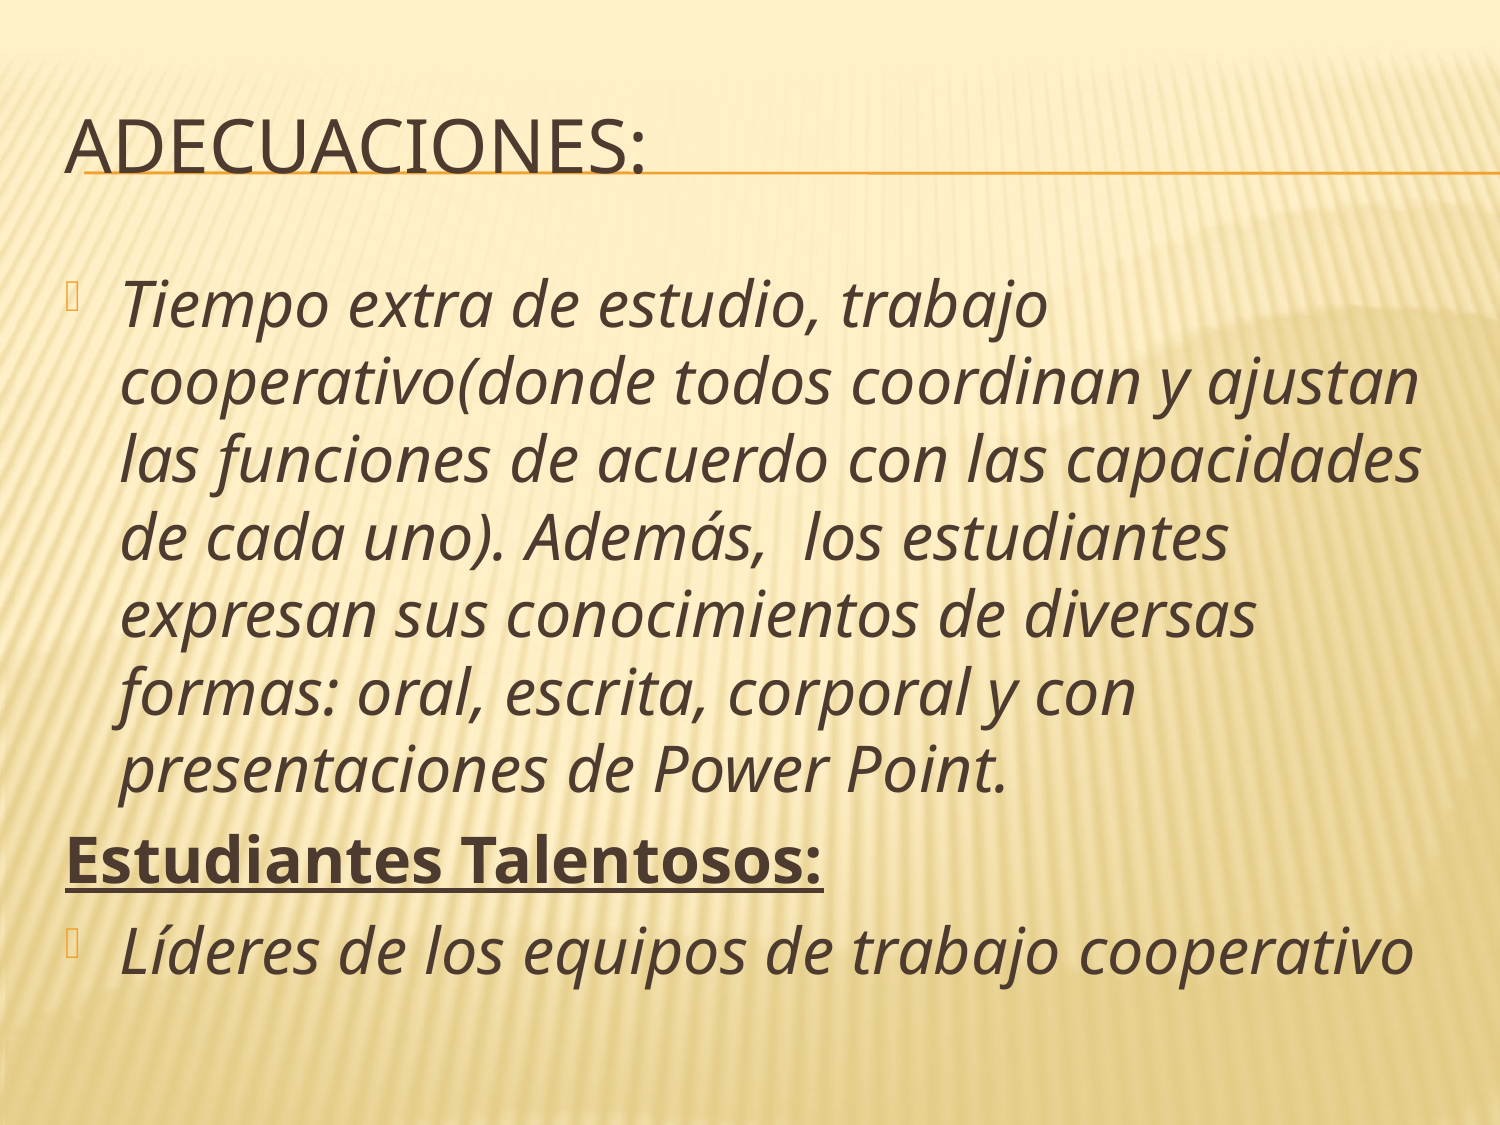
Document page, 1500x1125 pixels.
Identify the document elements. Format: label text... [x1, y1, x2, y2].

list Tiempo extra de estudio, trabajo cooperativo(donde todos coordinan y ajustan las funciones de acuerdo con las capacidades de cada uno). Además, los estudiantes expresan sus conocimientos de diversas formas: oral, escrita, corporal y con presentaciones de Power Point. Estudiantes Talentosos: Líderes de los equipos de trabajo cooperativo [50, 254, 1475, 998]
title Adecuaciones: [50, 75, 1475, 213]
